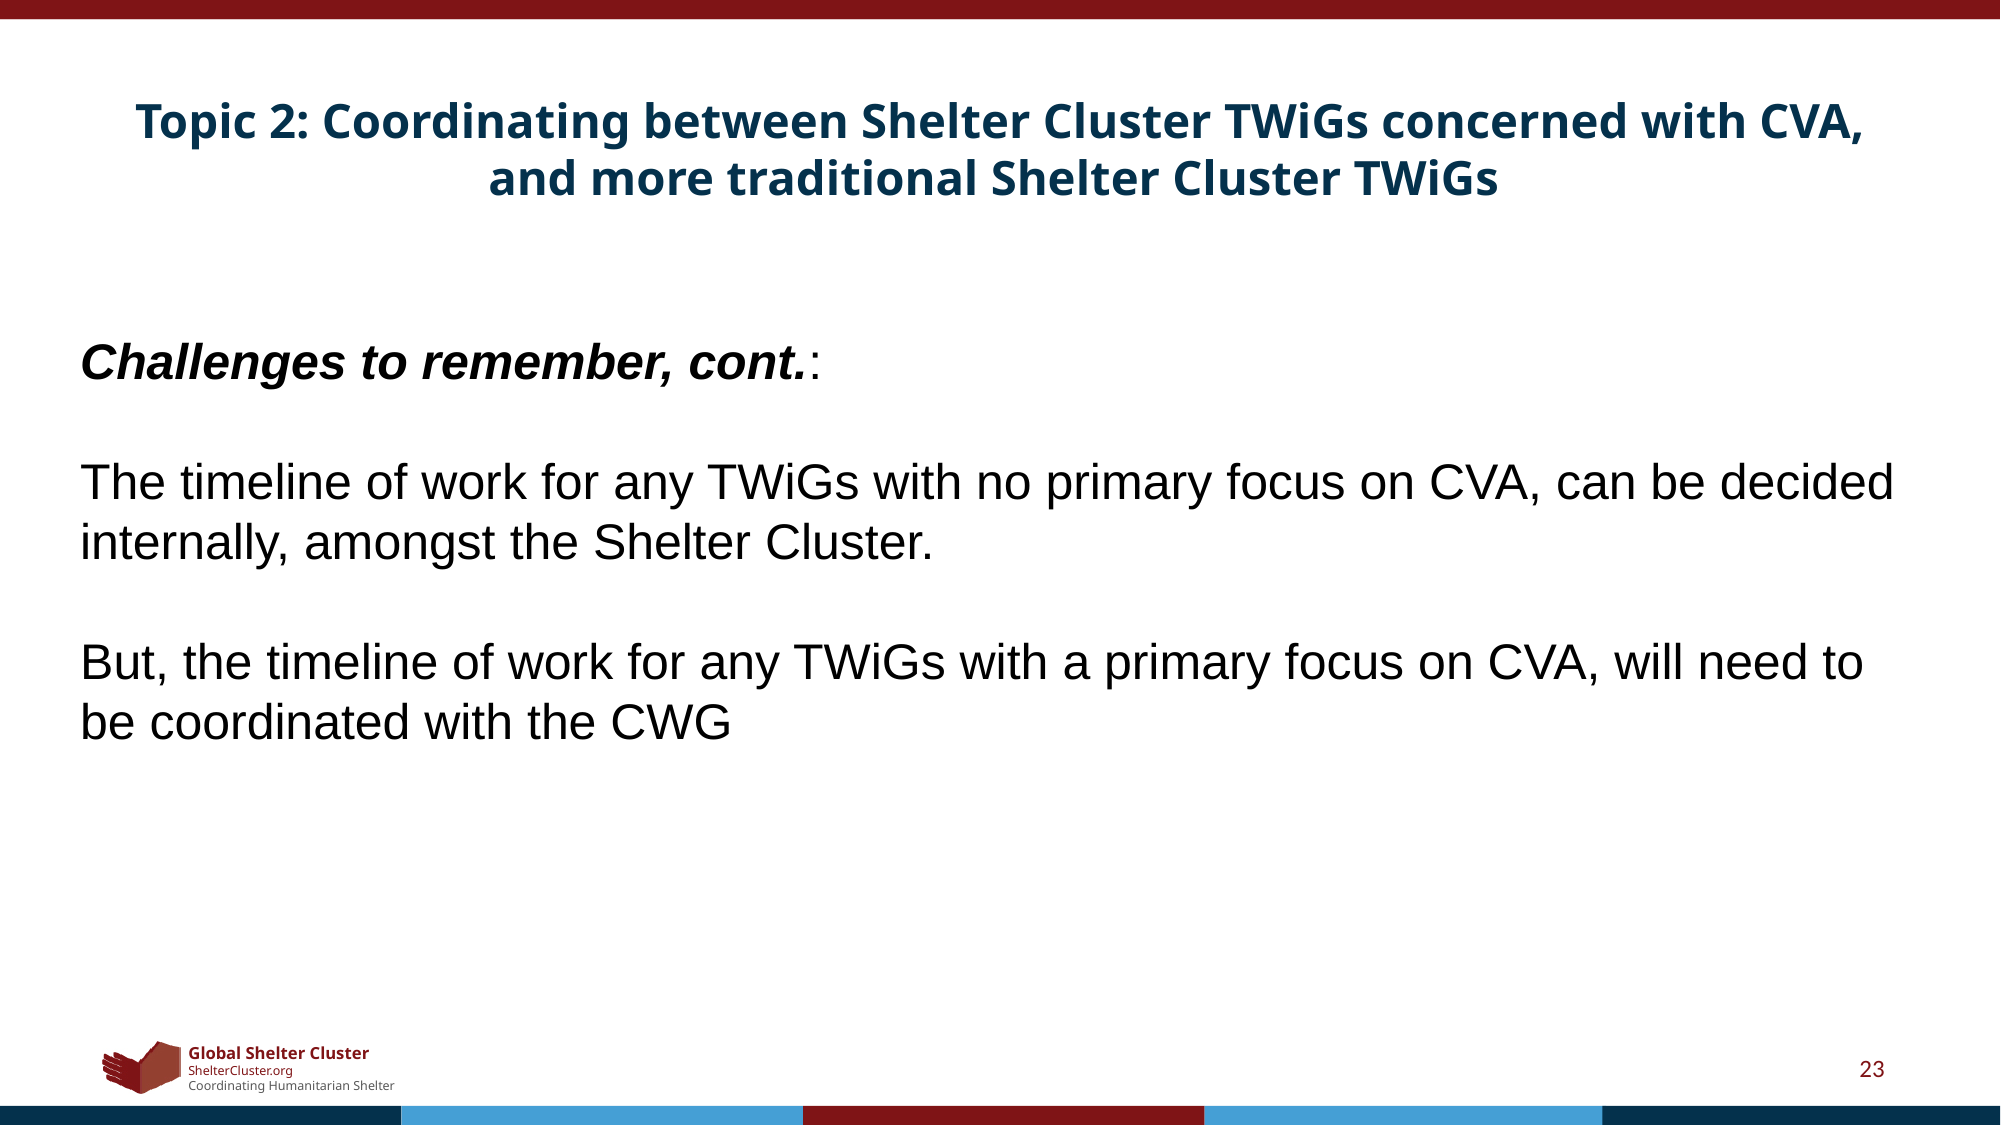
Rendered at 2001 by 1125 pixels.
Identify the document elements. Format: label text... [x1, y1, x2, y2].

slide_number 23 [1433, 1037, 1900, 1098]
picture [102, 1041, 181, 1094]
text_box Challenges to remember, cont.: The timeline of work for any TWiGs with no primary focus on CVA, can be decided internally, amongst the Shelter Cluster. But, the timeline of work for any TWiGs with a primary focus on CVA, will need to be coordinated with the CWG [65, 321, 1935, 857]
title Topic 2: Coordinating between Shelter Cluster TWiGs concerned with CVA, and more traditional Shelter Cluster TWiGs [99, 82, 1900, 271]
